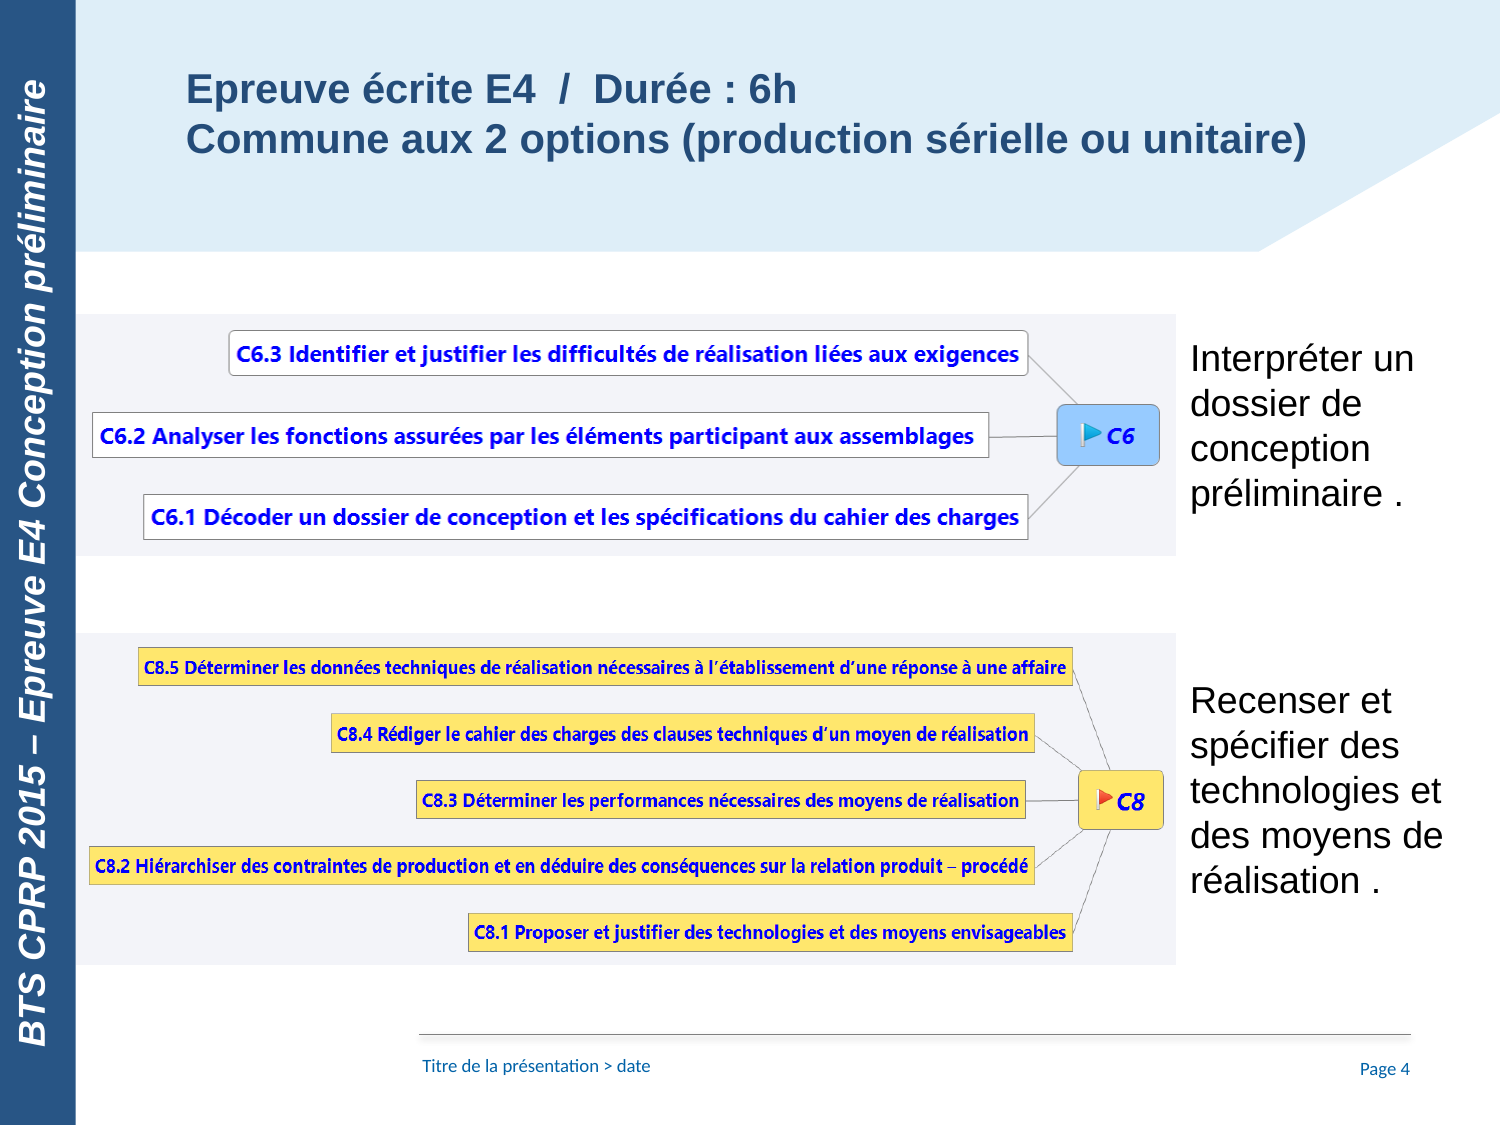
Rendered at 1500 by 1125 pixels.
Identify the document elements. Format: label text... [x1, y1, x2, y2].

picture [76, 633, 1176, 966]
text_box BTS CPRP 2015 – Epreuve E4 Conception préliminaire [0, 0, 76, 1125]
text_box Epreuve écrite E4 / Durée : 6h Commune aux 2 options (production sérielle ou unitaire) [171, 54, 1353, 170]
text_box Recenser et spécifier des technologies et des moyens de réalisation . [1179, 668, 1500, 909]
text_box Interpréter un dossier de conception préliminaire . [1179, 326, 1500, 521]
picture [76, 314, 1176, 557]
